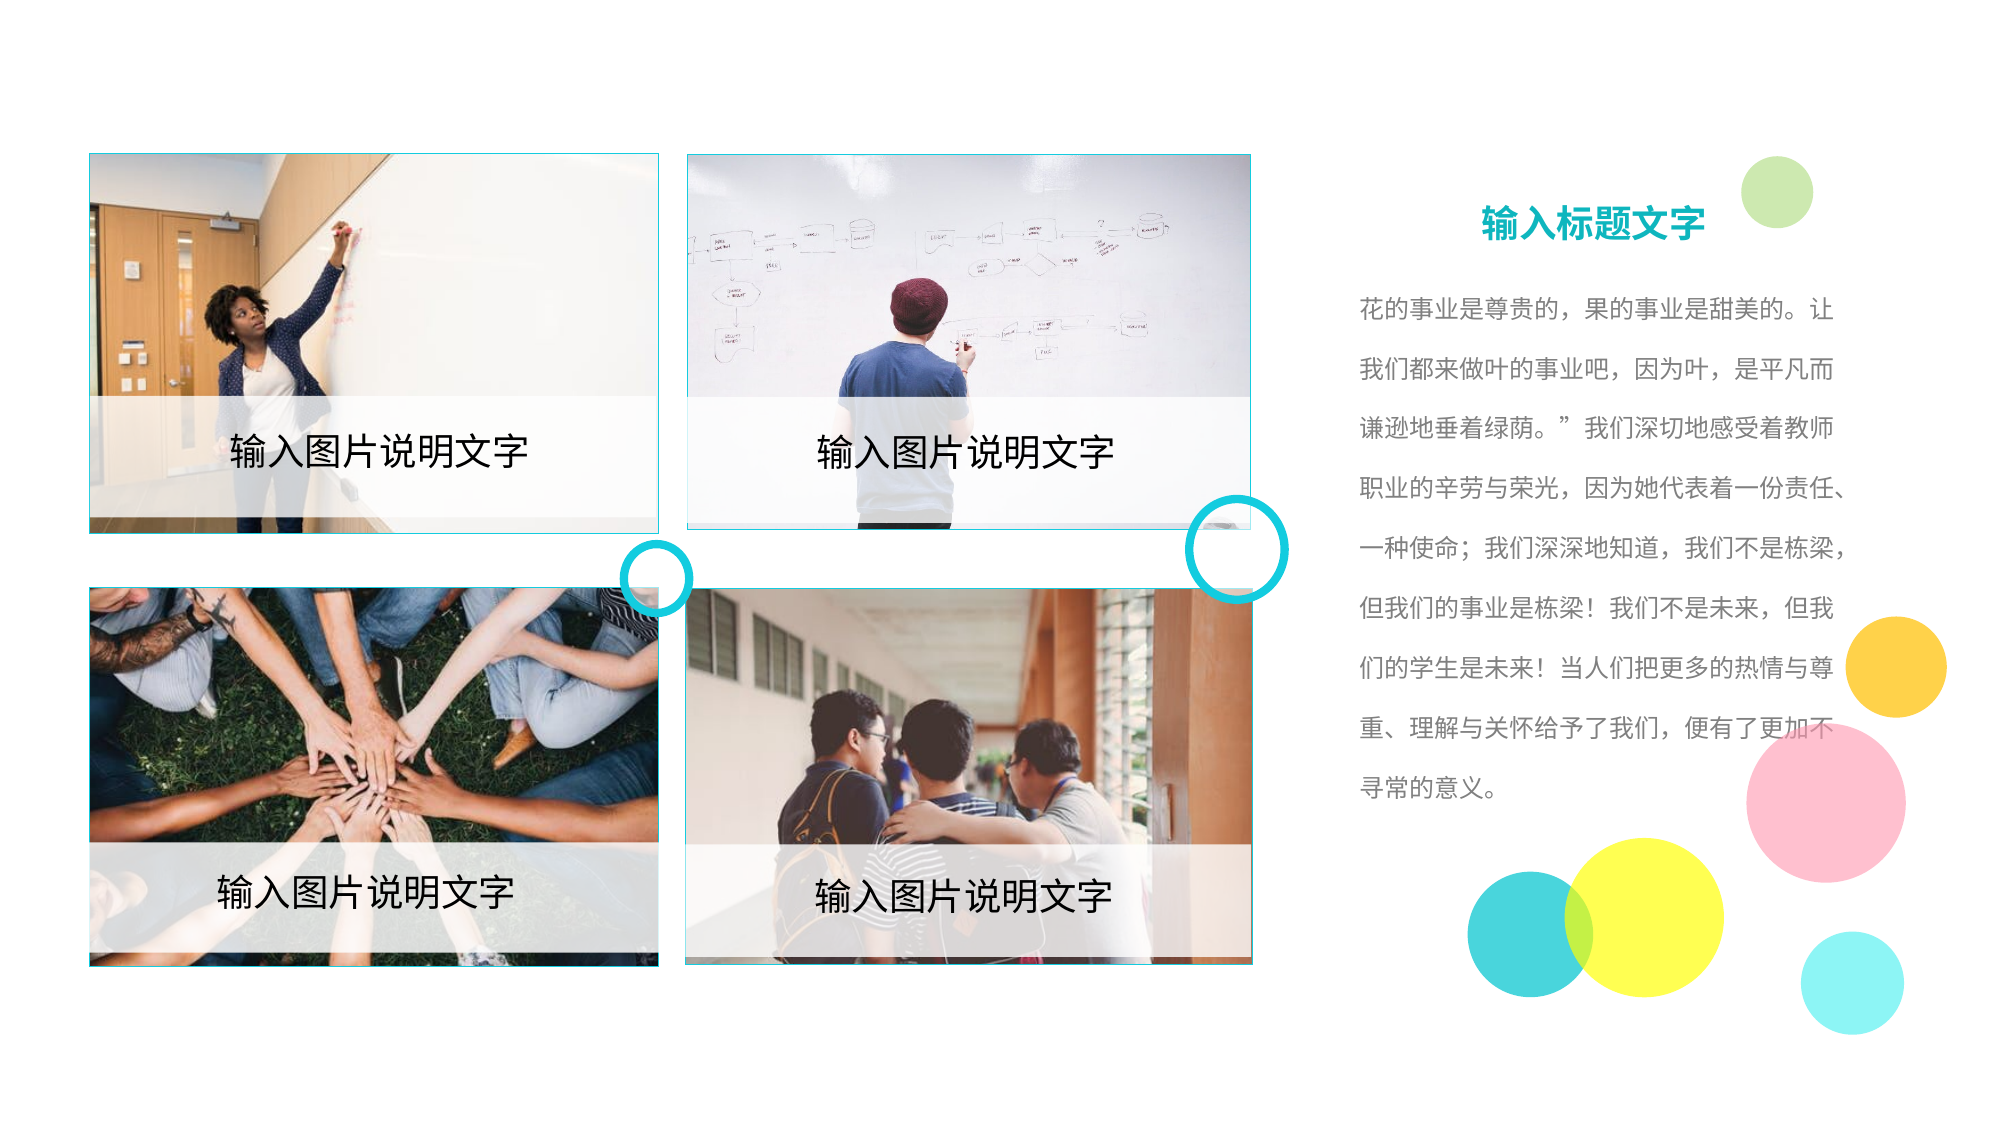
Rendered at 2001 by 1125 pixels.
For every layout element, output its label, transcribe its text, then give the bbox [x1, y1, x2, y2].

text_box 花的事业是尊贵的，果的事业是甜美的。让我们都来做叶的事业吧，因为叶，是平凡而谦逊地垂着绿荫。”我们深切地感受着教师职业的辛劳与荣光，因为她代表着一份责任、一种使命；我们深深地知道，我们不是栋梁，但我们的事业是栋梁！我们不是未来，但我们的学生是未来！当人们把更多的热情与尊重、理解与关怀给予了我们，便有了更加不寻常的意义。 [1345, 255, 1871, 810]
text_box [89, 153, 659, 534]
text_box [622, 543, 691, 614]
text_box [1740, 155, 1815, 230]
text_box [1563, 836, 1726, 999]
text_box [687, 154, 1251, 530]
text_box 输入标题文字 [1466, 192, 1722, 253]
text_box [1188, 500, 1286, 598]
text_box [1745, 722, 1907, 884]
text_box [1799, 930, 1906, 1036]
text_box [1466, 870, 1583, 999]
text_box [685, 588, 1253, 965]
text_box [1844, 615, 1948, 719]
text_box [87, 587, 660, 967]
